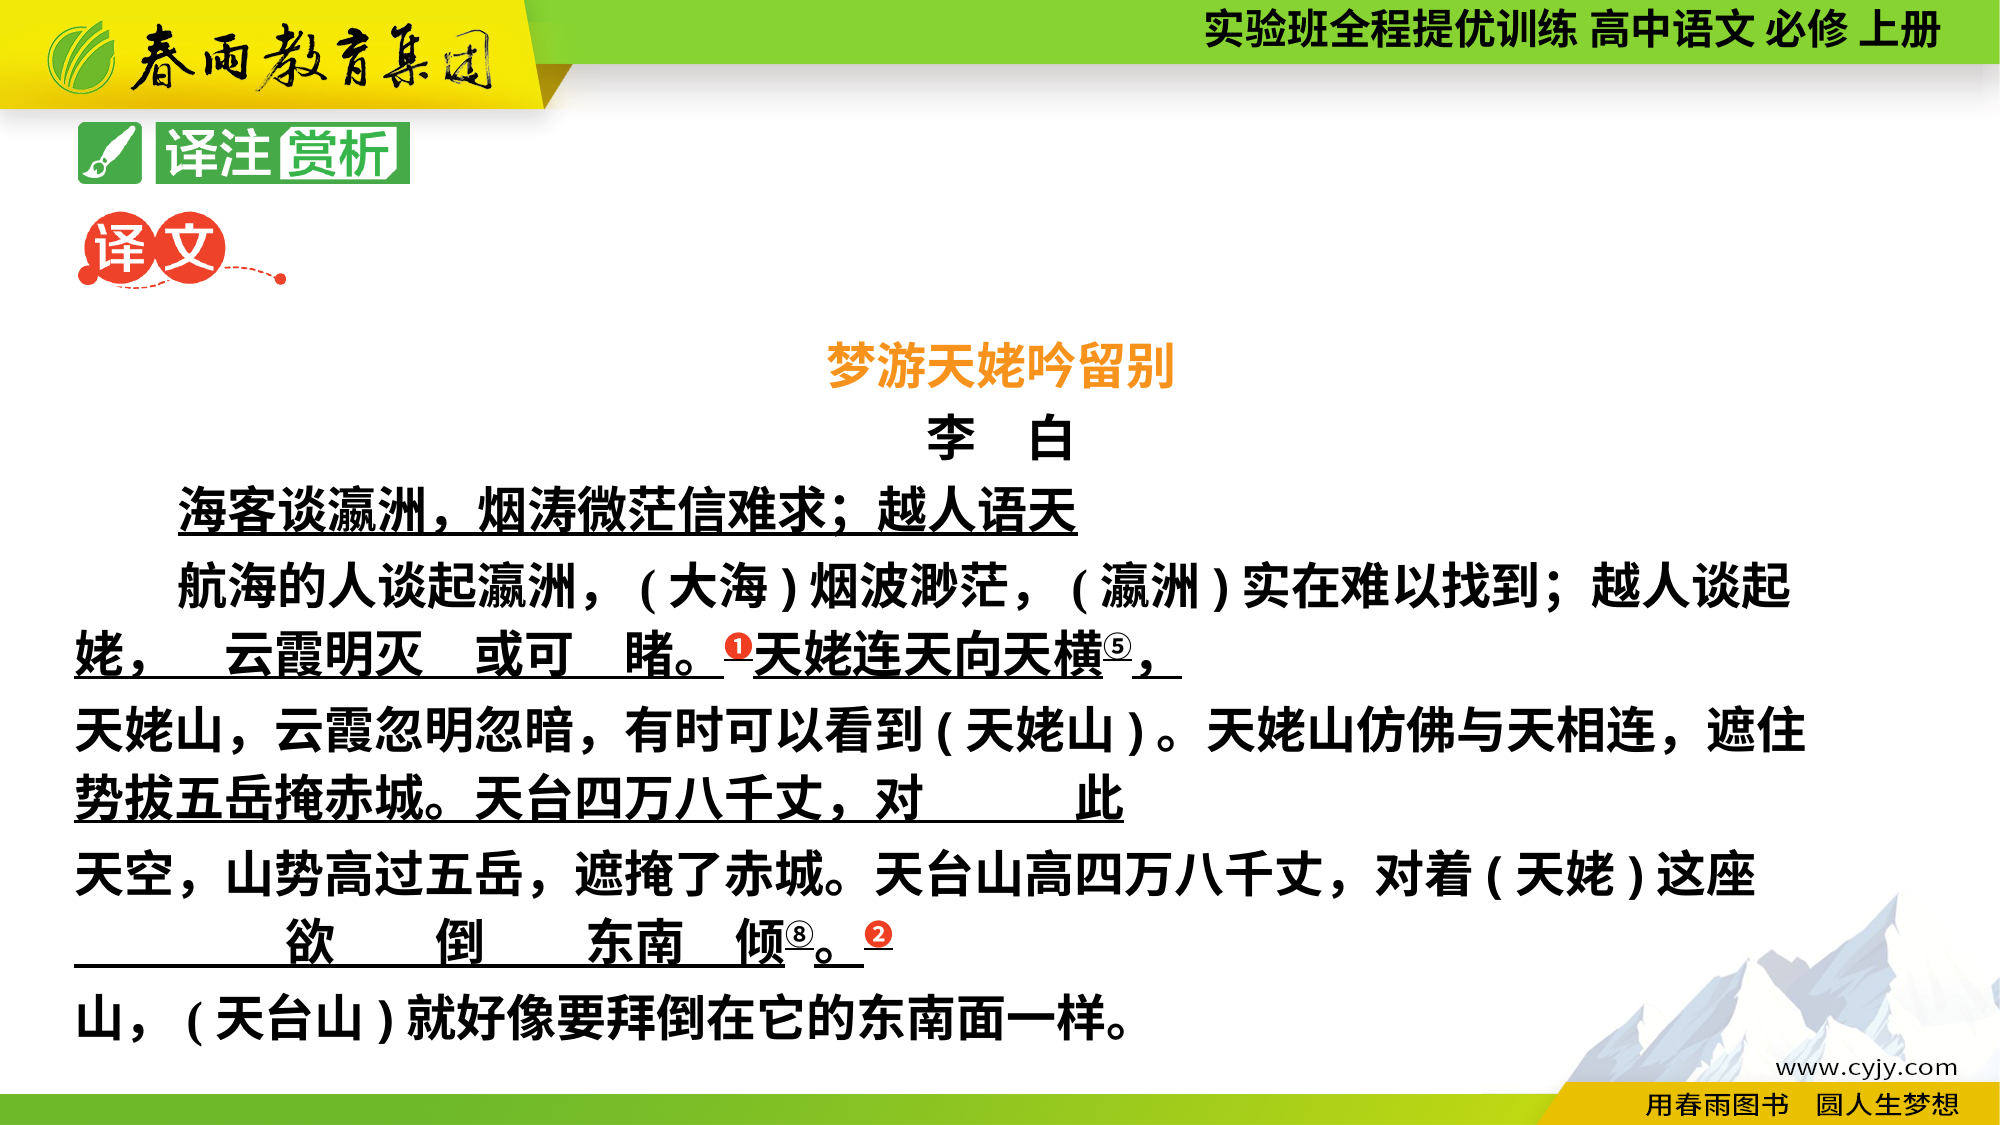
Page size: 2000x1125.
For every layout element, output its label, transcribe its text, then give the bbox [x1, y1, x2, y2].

picture [0, 0, 2000, 1125]
text_box 航海的人谈起瀛洲，(大海)烟波渺茫，(瀛洲)实在难以找到；越人谈起 天姥山，云霞忽明忽暗，有时可以看到(天姥山)。天姥山仿佛与天相连，遮住 天空，山势高过五岳，遮掩了赤城。天台山高四万八千丈，对着(天姥)这座 山，(天台山)就好像要拜倒在它的东南面一样。 [59, 535, 1944, 1055]
